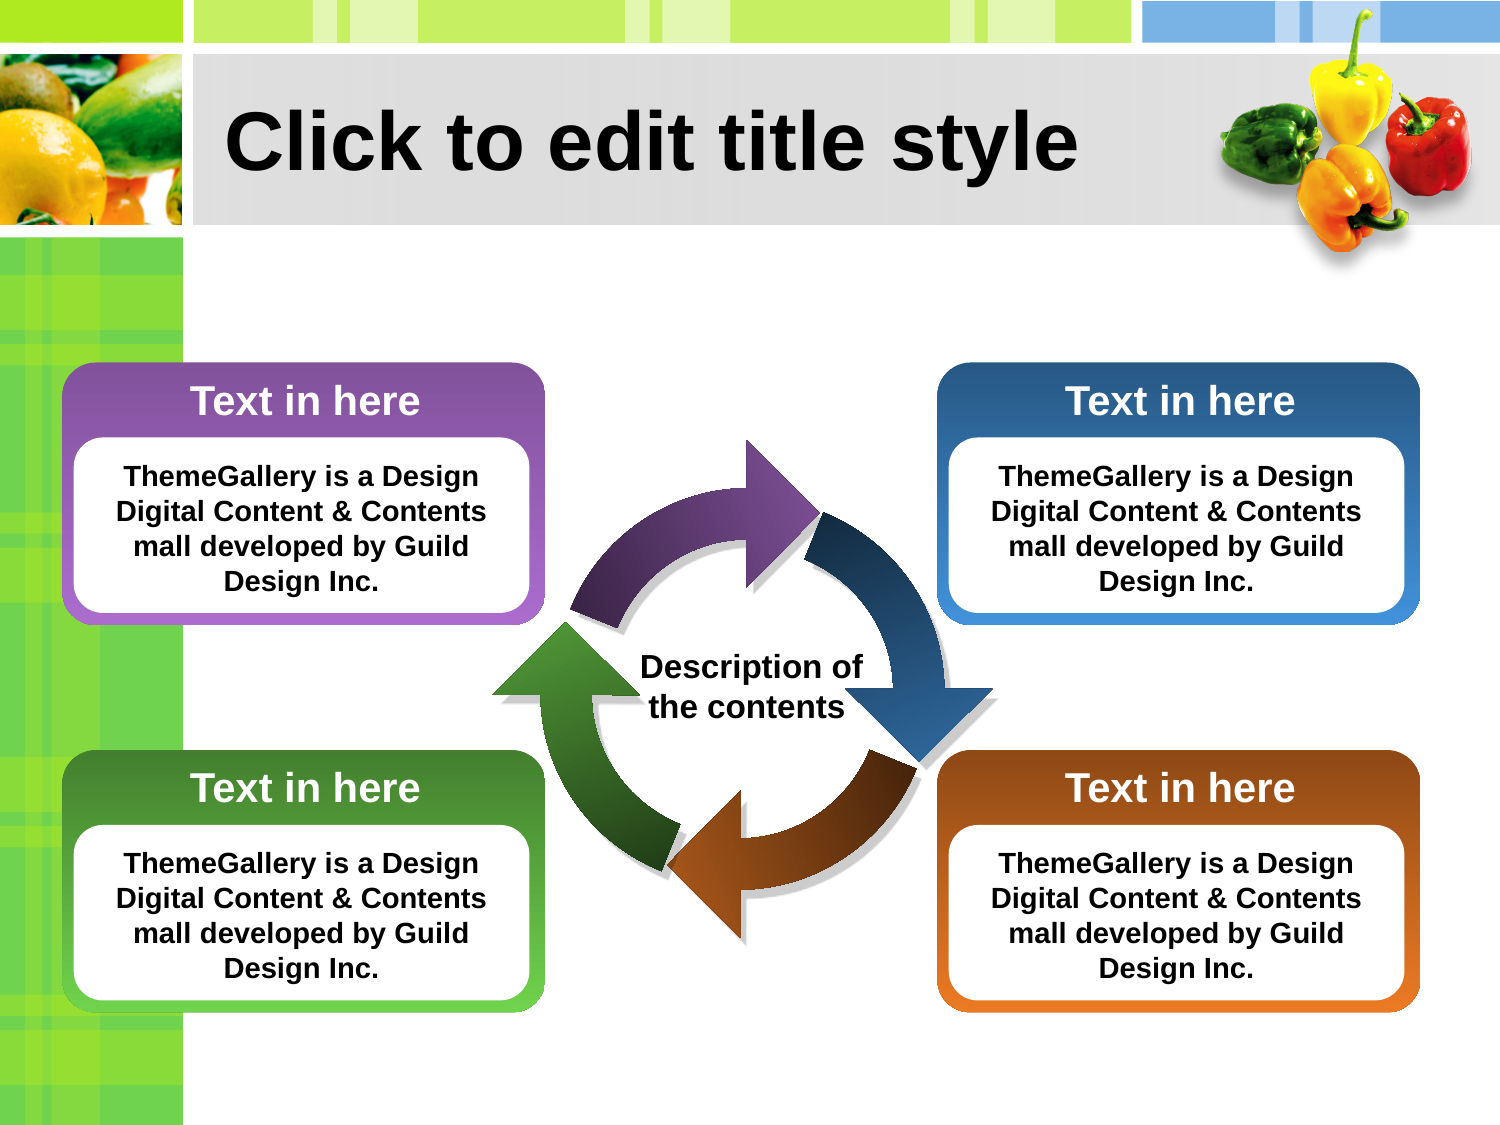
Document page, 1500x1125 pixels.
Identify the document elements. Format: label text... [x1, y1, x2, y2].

text_box [62, 362, 546, 625]
text_box ThemeGallery is a Design Digital Content & Contents mall developed by Guild Design Inc. [957, 449, 1396, 605]
text_box [73, 437, 530, 613]
text_box [948, 437, 1405, 613]
text_box Text in here [1044, 366, 1316, 432]
text_box [958, 993, 1395, 1001]
picture [1207, 9, 1483, 279]
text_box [540, 487, 945, 891]
text_box Text in here [170, 366, 441, 432]
text_box [937, 362, 1421, 625]
title Click to edit title style [209, 75, 1275, 200]
text_box ThemeGallery is a Design Digital Content & Contents mall developed by Guild Design Inc. [957, 837, 1396, 993]
text_box [62, 750, 546, 1013]
text_box ThemeGallery is a Design Digital Content & Contents mall developed by Guild Design Inc. [82, 837, 521, 993]
picture [0, 54, 182, 225]
text_box ThemeGallery is a Design Digital Content & Contents mall developed by Guild Design Inc. [82, 449, 521, 605]
text_box [937, 750, 1421, 1013]
text_box [83, 993, 520, 1001]
text_box [73, 824, 530, 992]
text_box [948, 824, 1405, 992]
text_box Text in here [1044, 753, 1316, 819]
text_box Text in here [170, 753, 441, 819]
